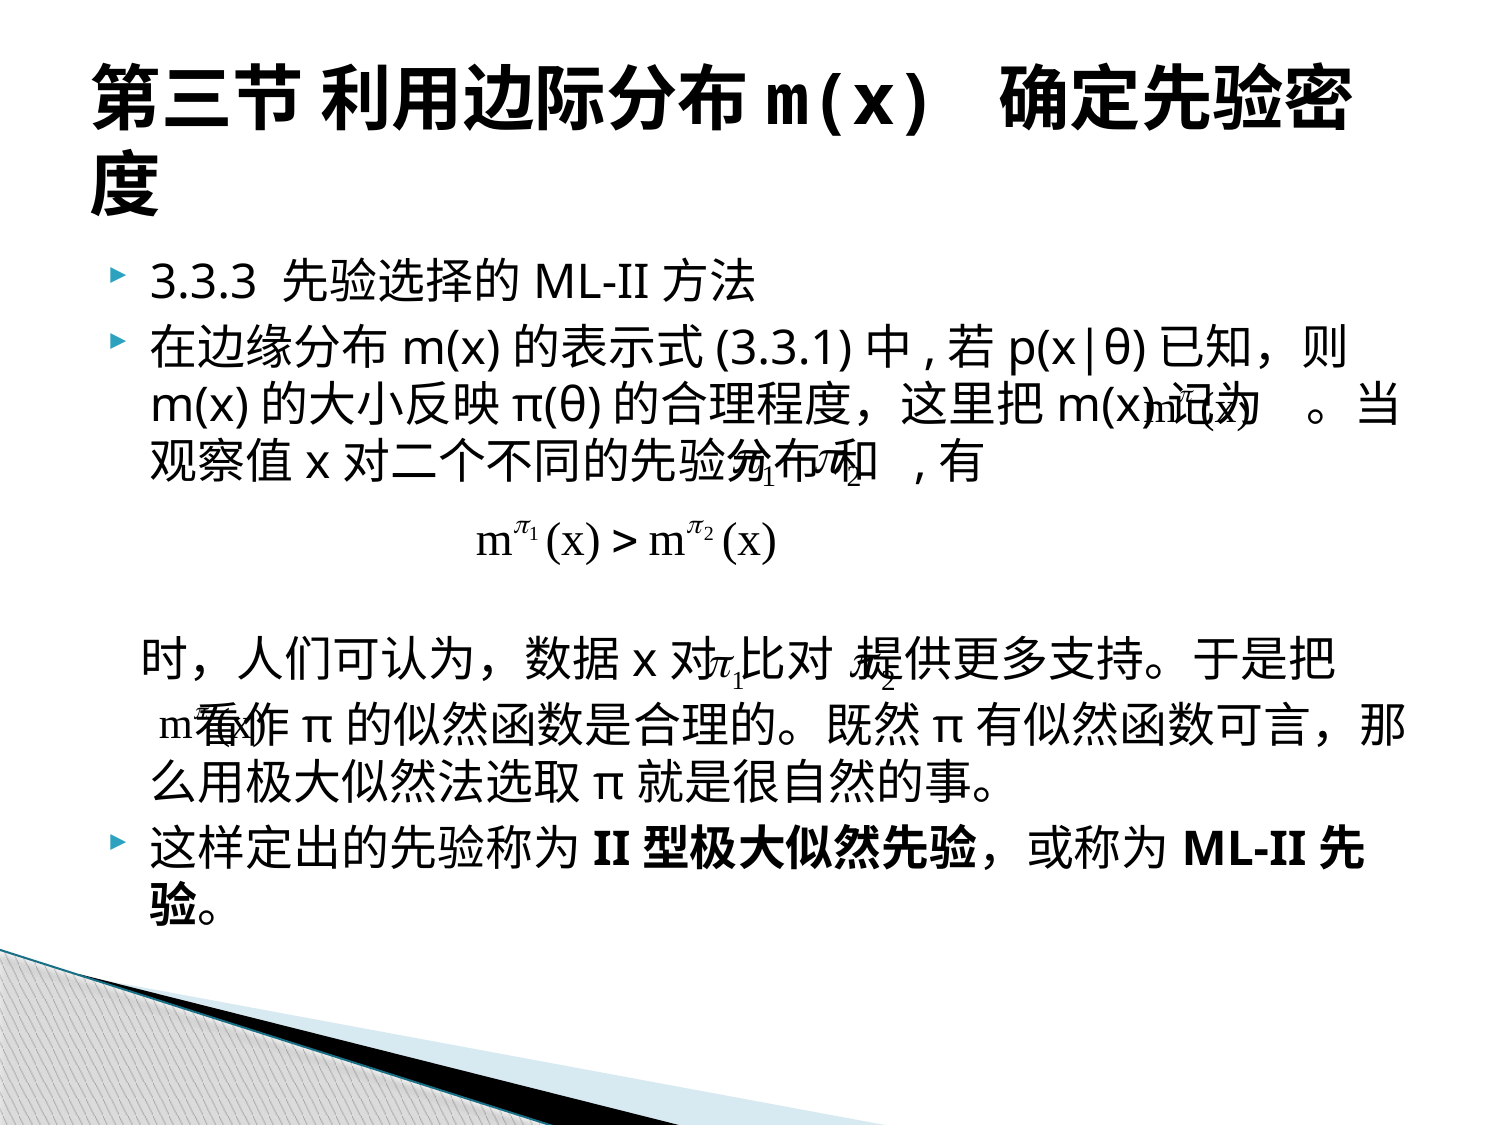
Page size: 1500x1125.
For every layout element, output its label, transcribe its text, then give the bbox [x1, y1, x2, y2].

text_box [726, 421, 783, 500]
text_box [701, 632, 751, 701]
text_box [808, 421, 869, 500]
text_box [468, 503, 786, 576]
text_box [843, 627, 903, 704]
title 第三节 利用边际分布m(x) 确定先验密度 [75, 45, 1425, 233]
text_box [1136, 374, 1258, 441]
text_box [152, 691, 273, 758]
list 3.3.3 先验选择的ML-II方法 在边缘分布m(x)的表示式(3.3.1)中,若p(x|θ)已知，则m(x)的大小反映π(θ)的合理程度，这里把m(x)记为 。当观察值x对二个不同的先验分布 和 ,有 时，人们可认为，数据x对 比对 提供更多支持。于是把 看作π的似然函数是合理的。既然π有似然函数可言，那么用极大似然法选取π就是很自然的事。 这样定出的先验称为II型极大似然先验，或称为ML-II先验。 [75, 243, 1425, 1125]
